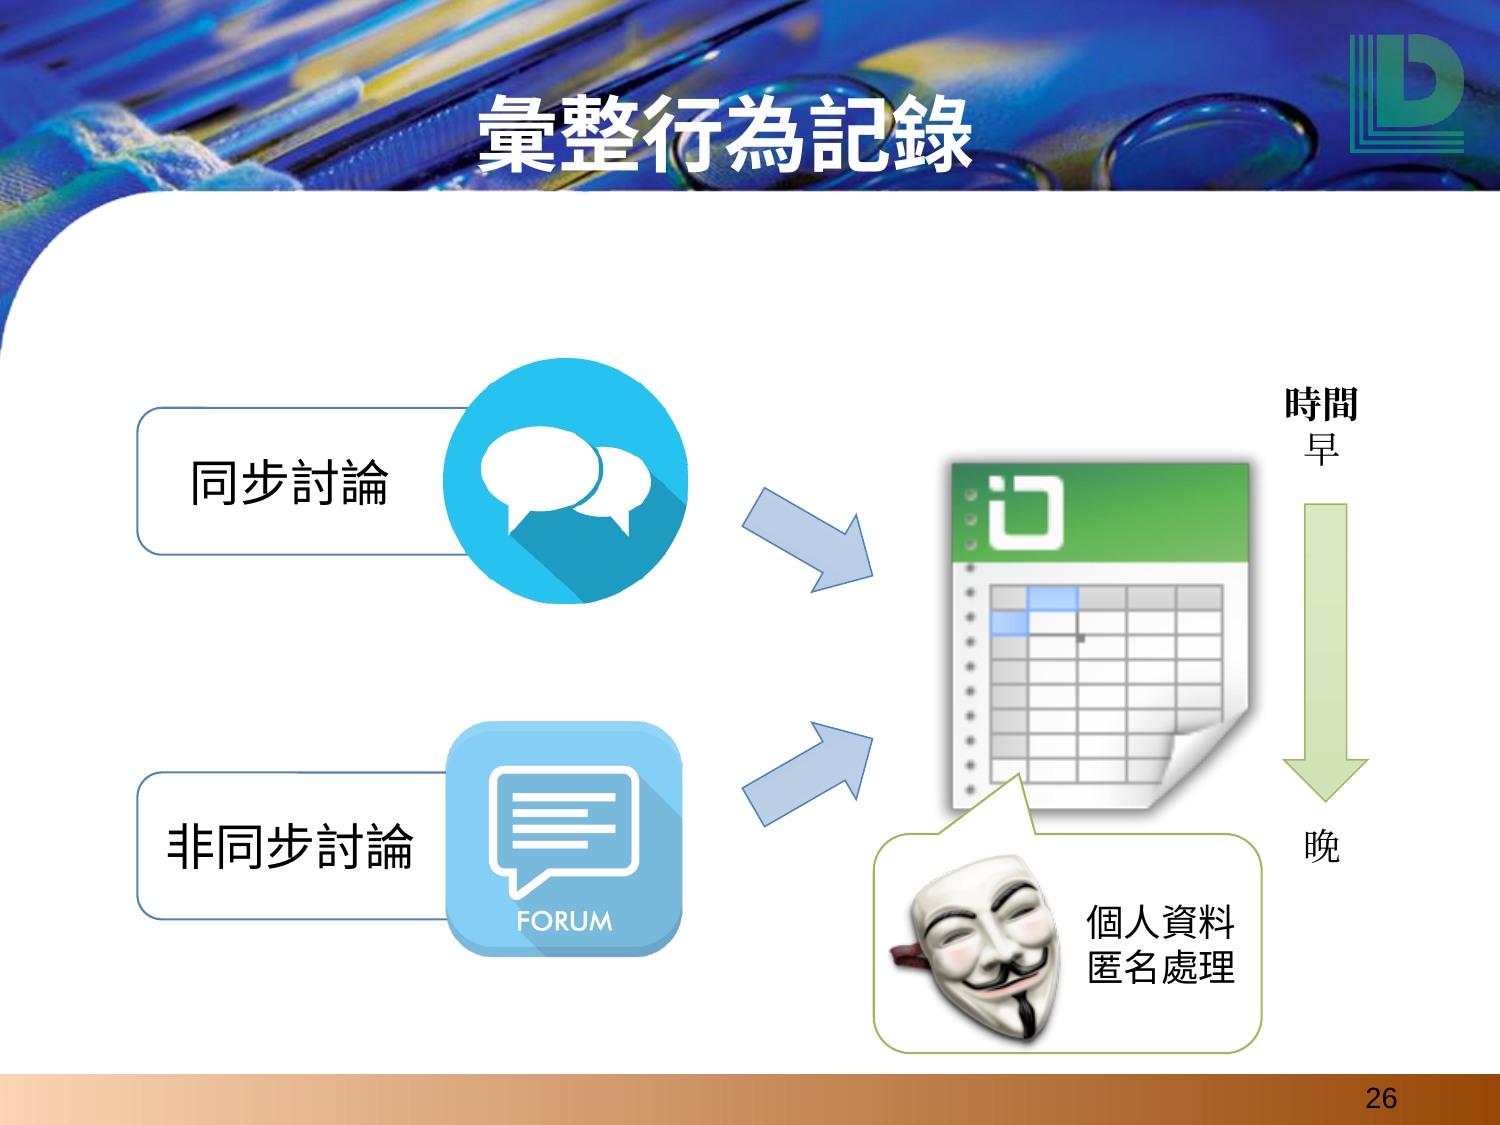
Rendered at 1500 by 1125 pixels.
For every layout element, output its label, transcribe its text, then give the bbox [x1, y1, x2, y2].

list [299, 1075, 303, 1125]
picture [0, 0, 1500, 604]
text_box 時間 早 [1240, 373, 1405, 480]
table_cell 2 [369, 1075, 373, 1125]
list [904, 440, 1299, 835]
slide_number ‹#› [1350, 1074, 1488, 1118]
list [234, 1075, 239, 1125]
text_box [873, 833, 1262, 1054]
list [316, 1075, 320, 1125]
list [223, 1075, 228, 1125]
text_box [742, 487, 873, 593]
title 彙整行為記錄 [137, 93, 1313, 190]
text_box [742, 722, 873, 827]
text_box 非同步討論 [137, 772, 437, 920]
text_box [1302, 504, 1368, 802]
picture [442, 719, 684, 960]
text_box 同步討論 [137, 407, 437, 555]
text_box 晚 [1268, 815, 1405, 877]
